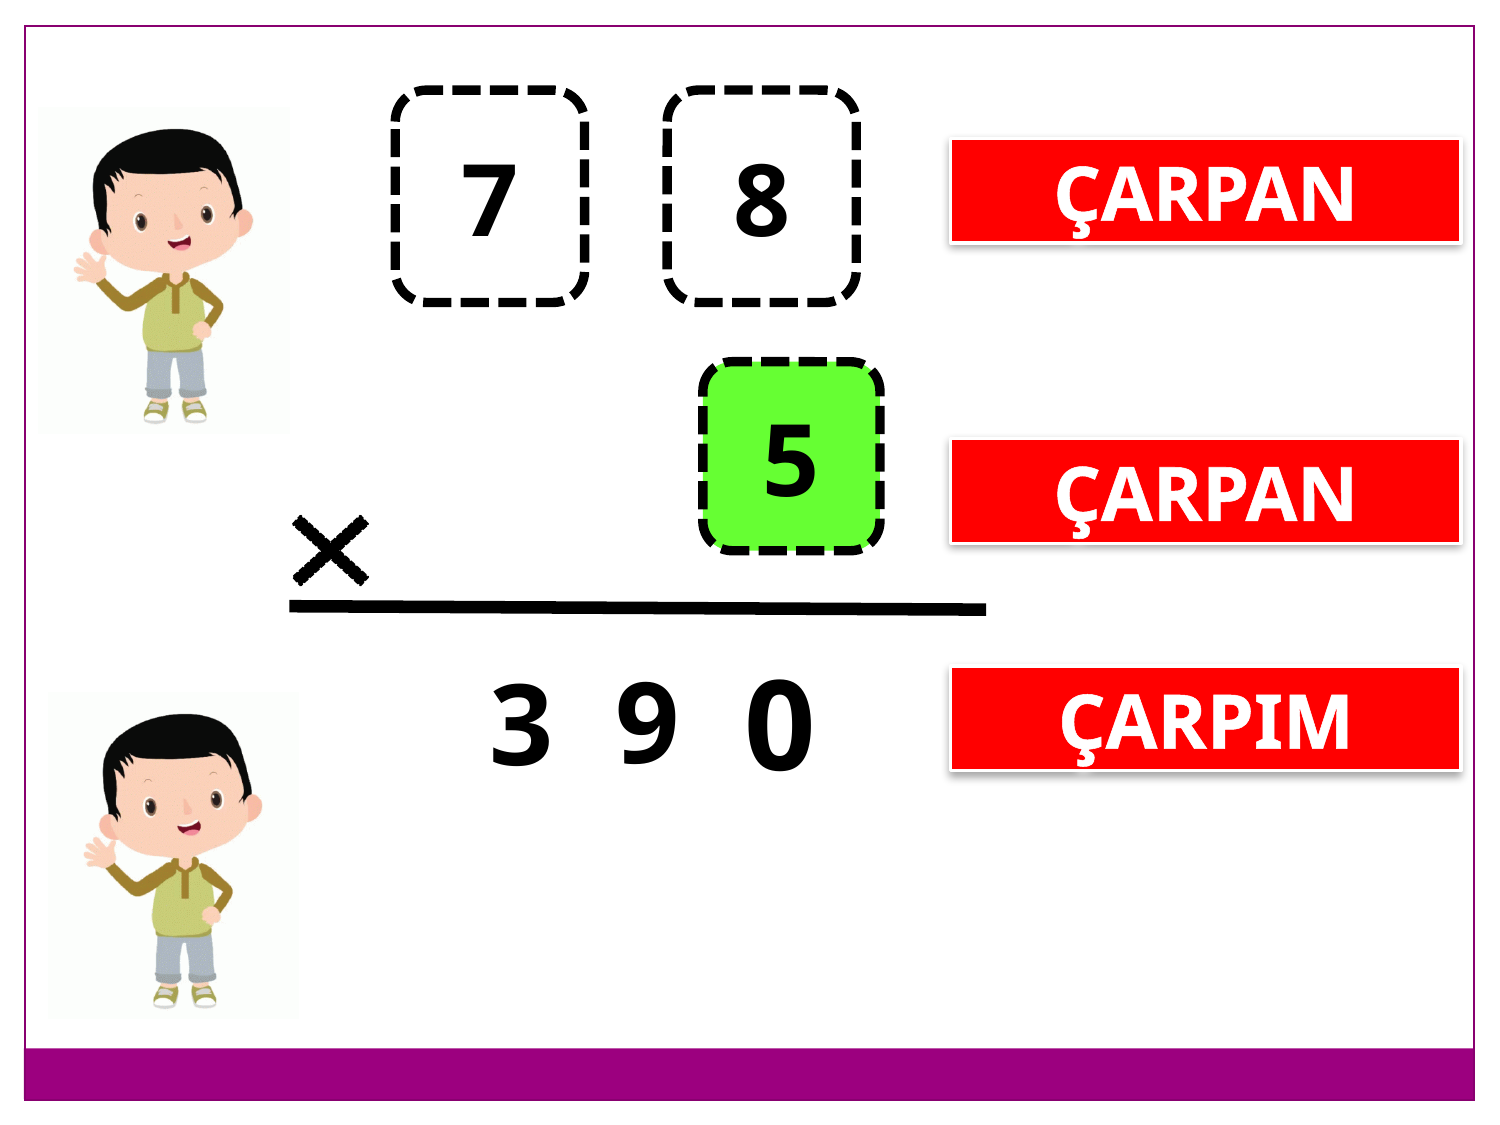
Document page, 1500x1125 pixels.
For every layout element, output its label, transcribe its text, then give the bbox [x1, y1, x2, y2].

text_box 7 [394, 89, 586, 304]
text_box 5 [701, 360, 881, 552]
text_box [292, 514, 369, 587]
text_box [288, 605, 987, 610]
text_box 9 [584, 643, 711, 794]
picture [47, 692, 300, 1019]
text_box 3 [459, 645, 585, 795]
text_box 0 [717, 637, 844, 803]
text_box 8 [666, 89, 858, 304]
text_box ÇARPAN [949, 437, 1463, 545]
text_box ÇARPIM [949, 664, 1463, 772]
text_box ÇARPAN [949, 137, 1463, 245]
picture [38, 107, 290, 434]
